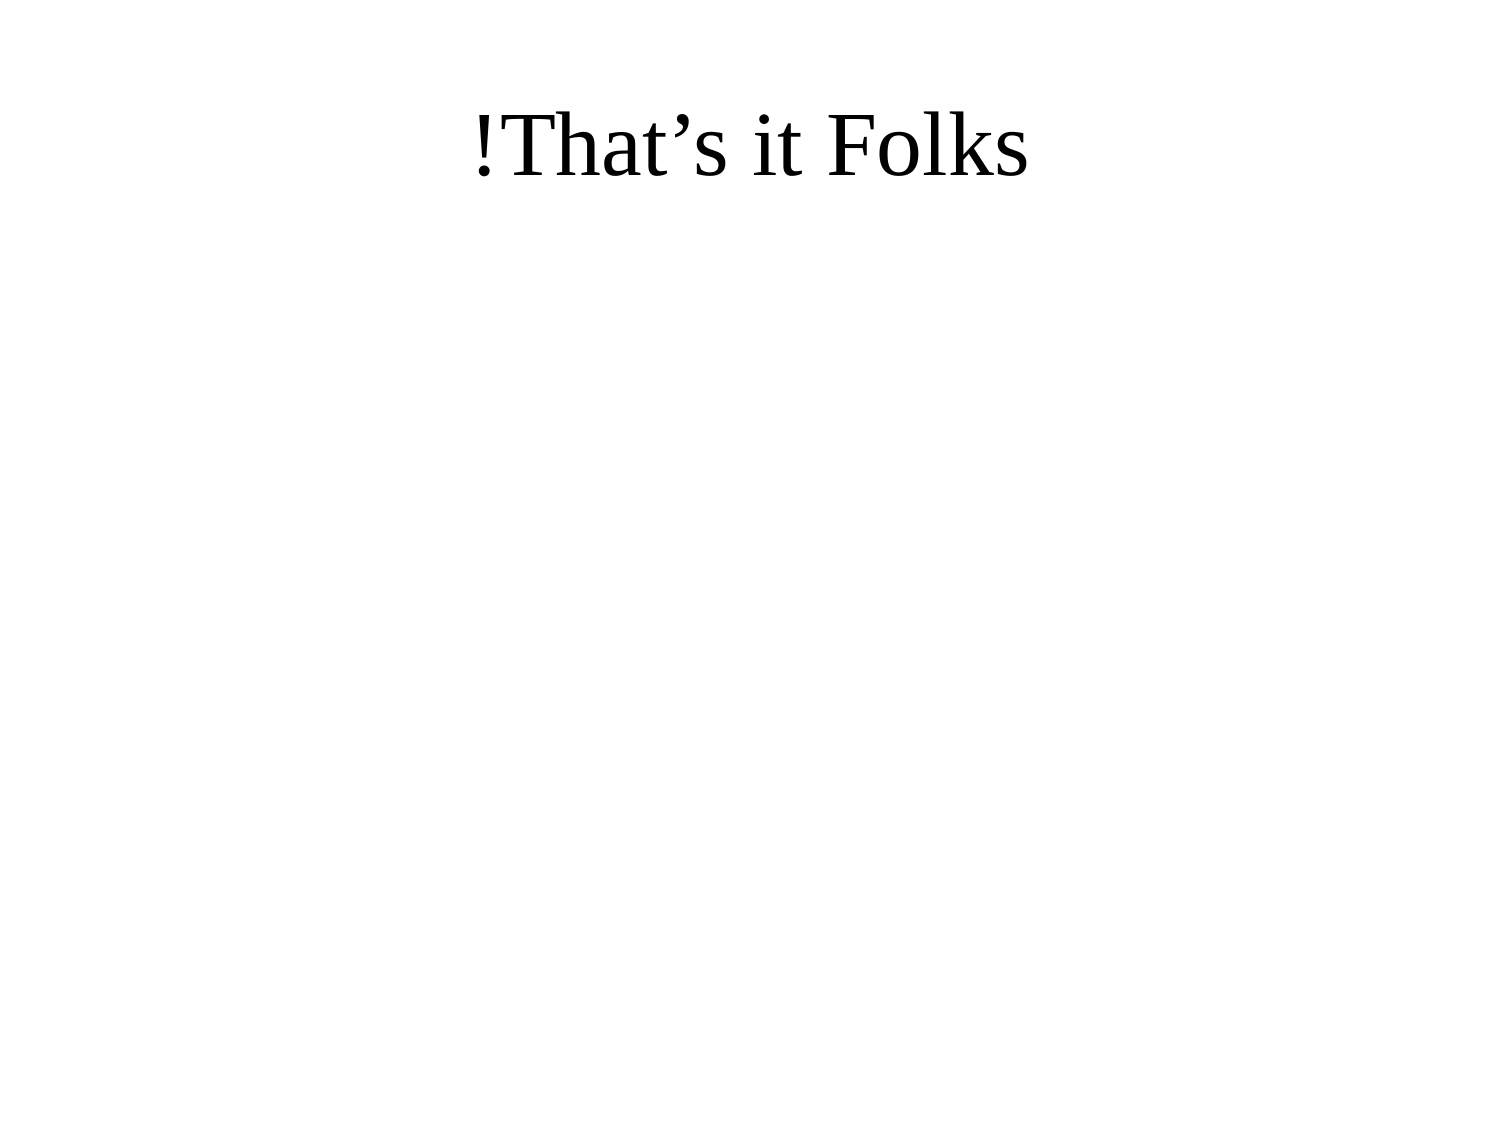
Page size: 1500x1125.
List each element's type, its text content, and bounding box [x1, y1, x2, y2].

title That’s it Folks! [75, 45, 1425, 233]
